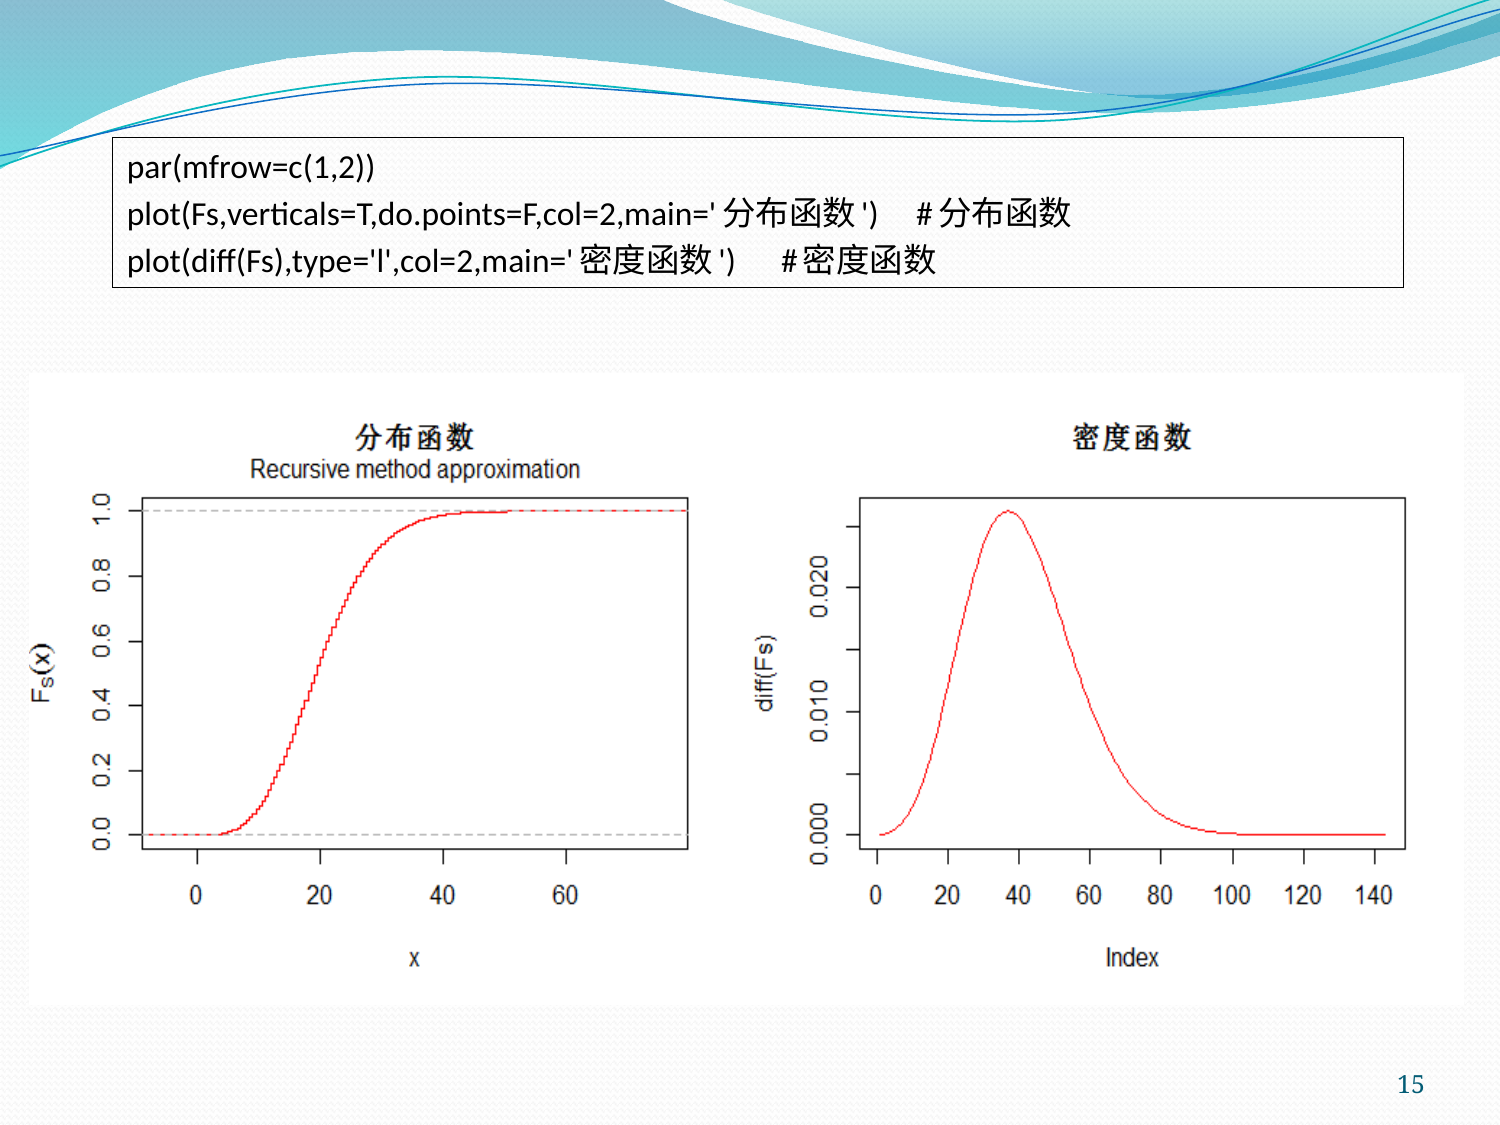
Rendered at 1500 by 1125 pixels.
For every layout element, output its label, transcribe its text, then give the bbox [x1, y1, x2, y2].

picture [29, 373, 1464, 1006]
slide_number 15 [1299, 1042, 1425, 1103]
list par(mfrow=c(1,2)) plot(Fs,verticals=T,do.points=F,col=2,main='分布函数') #分布函数 plot(diff(Fs),type='l',col=2,main='密度函数') #密度函数 [112, 137, 1404, 288]
